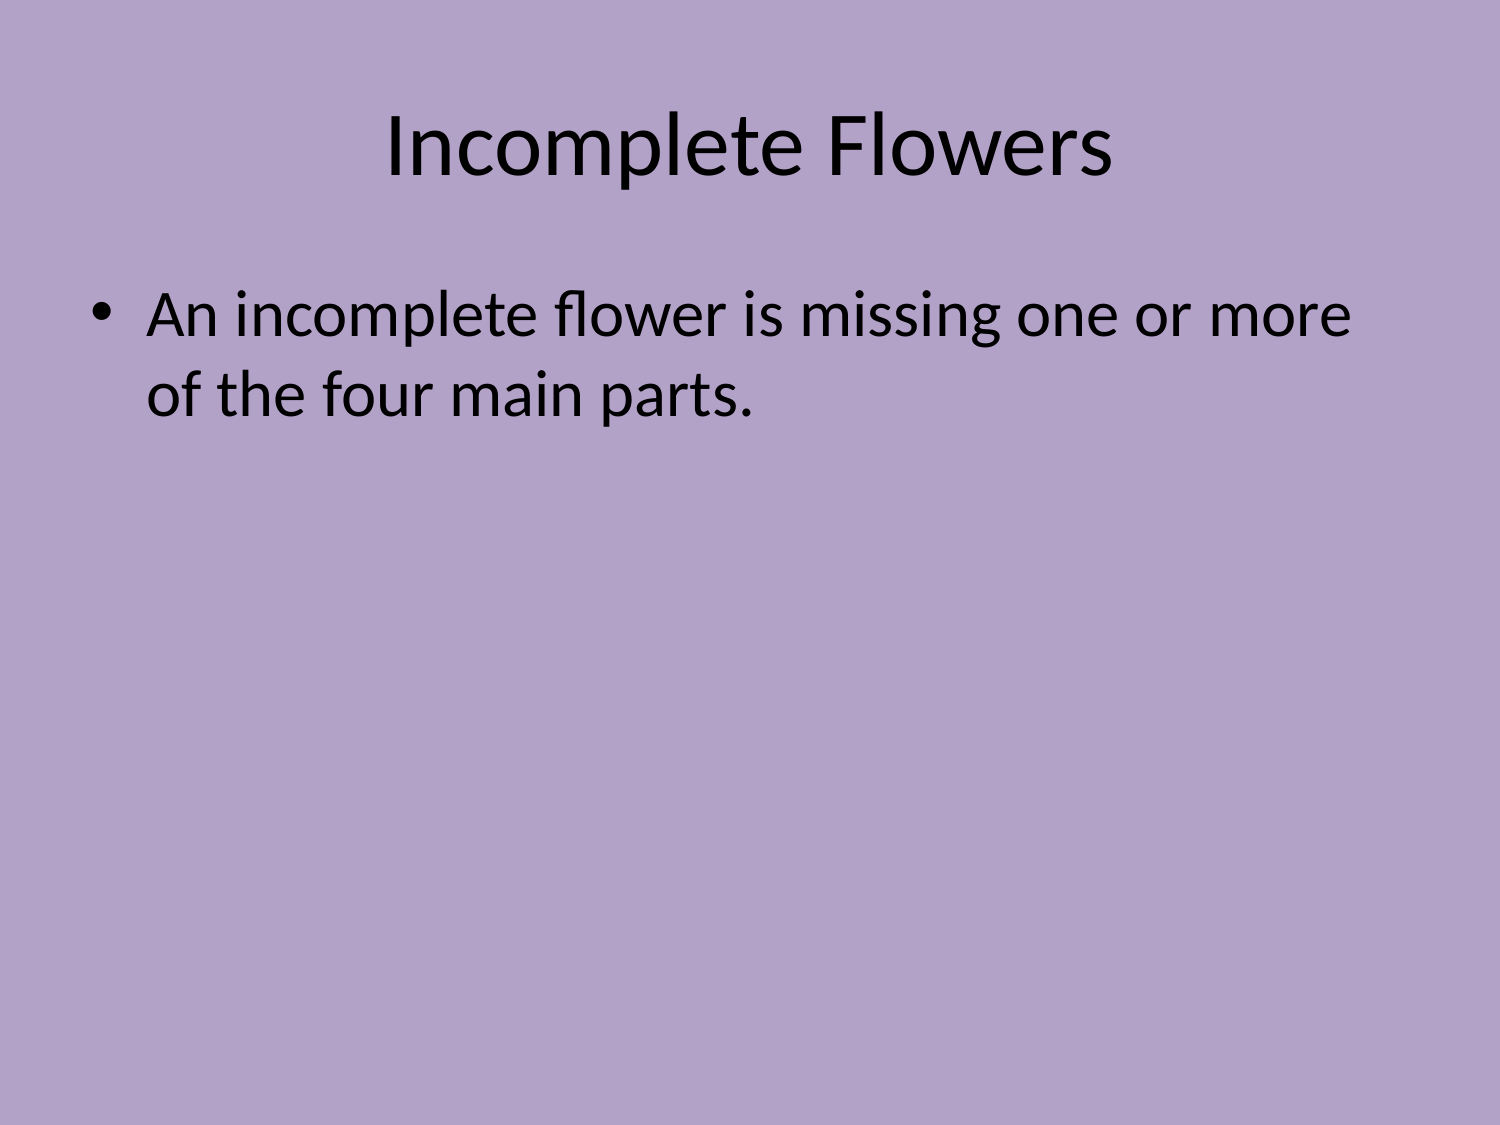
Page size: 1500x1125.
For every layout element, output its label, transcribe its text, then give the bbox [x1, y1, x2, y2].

list An incomplete flower is missing one or more of the four main parts. [75, 262, 1425, 1005]
title Incomplete Flowers [75, 45, 1425, 233]
